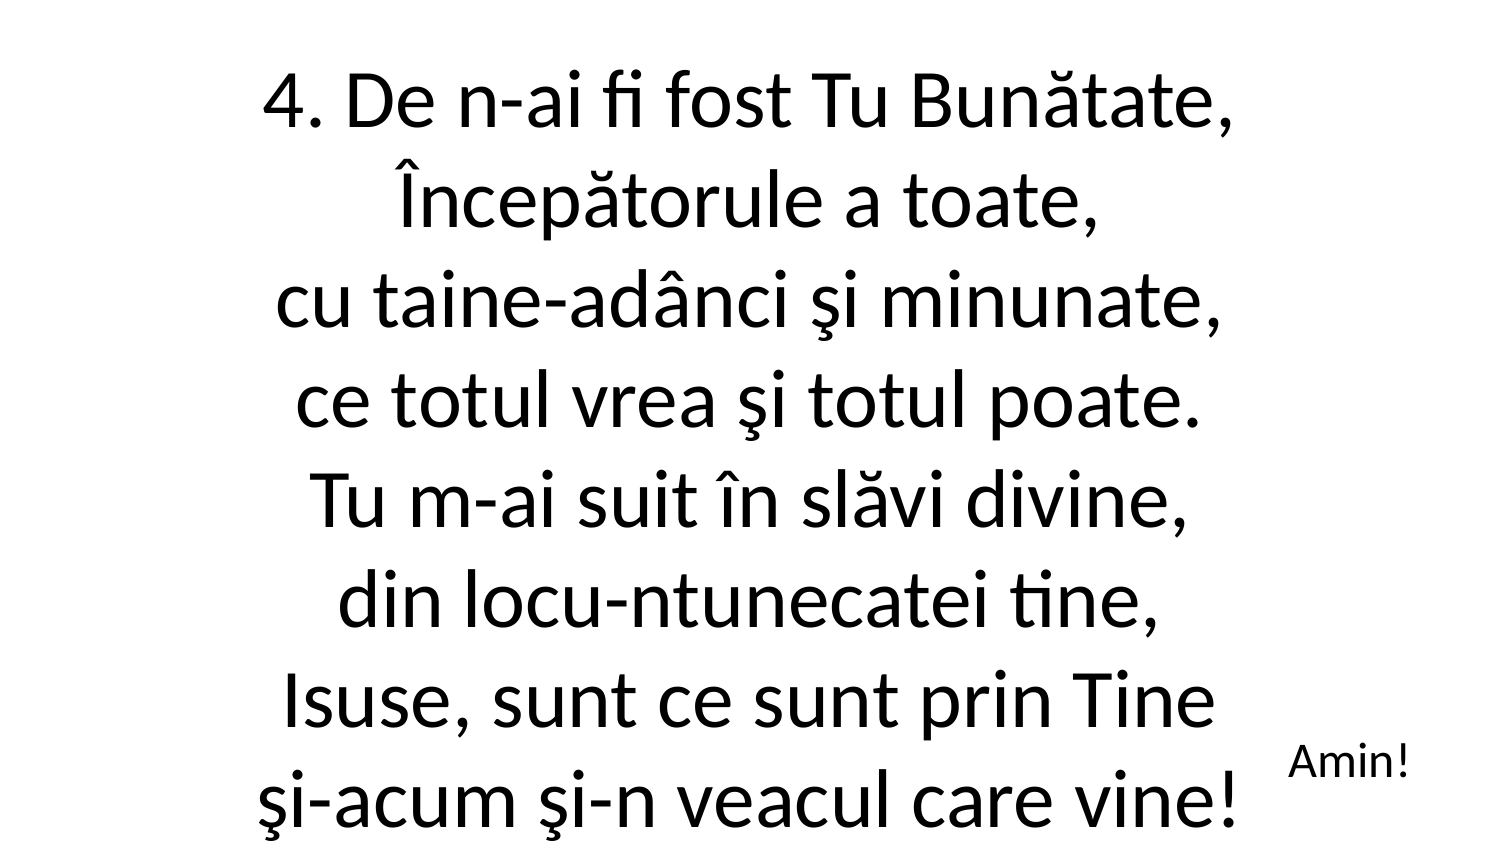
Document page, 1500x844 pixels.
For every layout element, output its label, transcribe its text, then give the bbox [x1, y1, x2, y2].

text_box 4. De n-ai fi fost Tu Bunătate, Începătorule a toate, cu taine-adânci şi minunate, ce totul vrea şi totul poate. Tu m-ai suit în slăvi divine, din locu-ntunecatei tine, Isuse, sunt ce sunt prin Tine şi-acum şi-n veacul care vine! [241, 0, 1259, 844]
text_box Amin! [1273, 674, 1427, 795]
